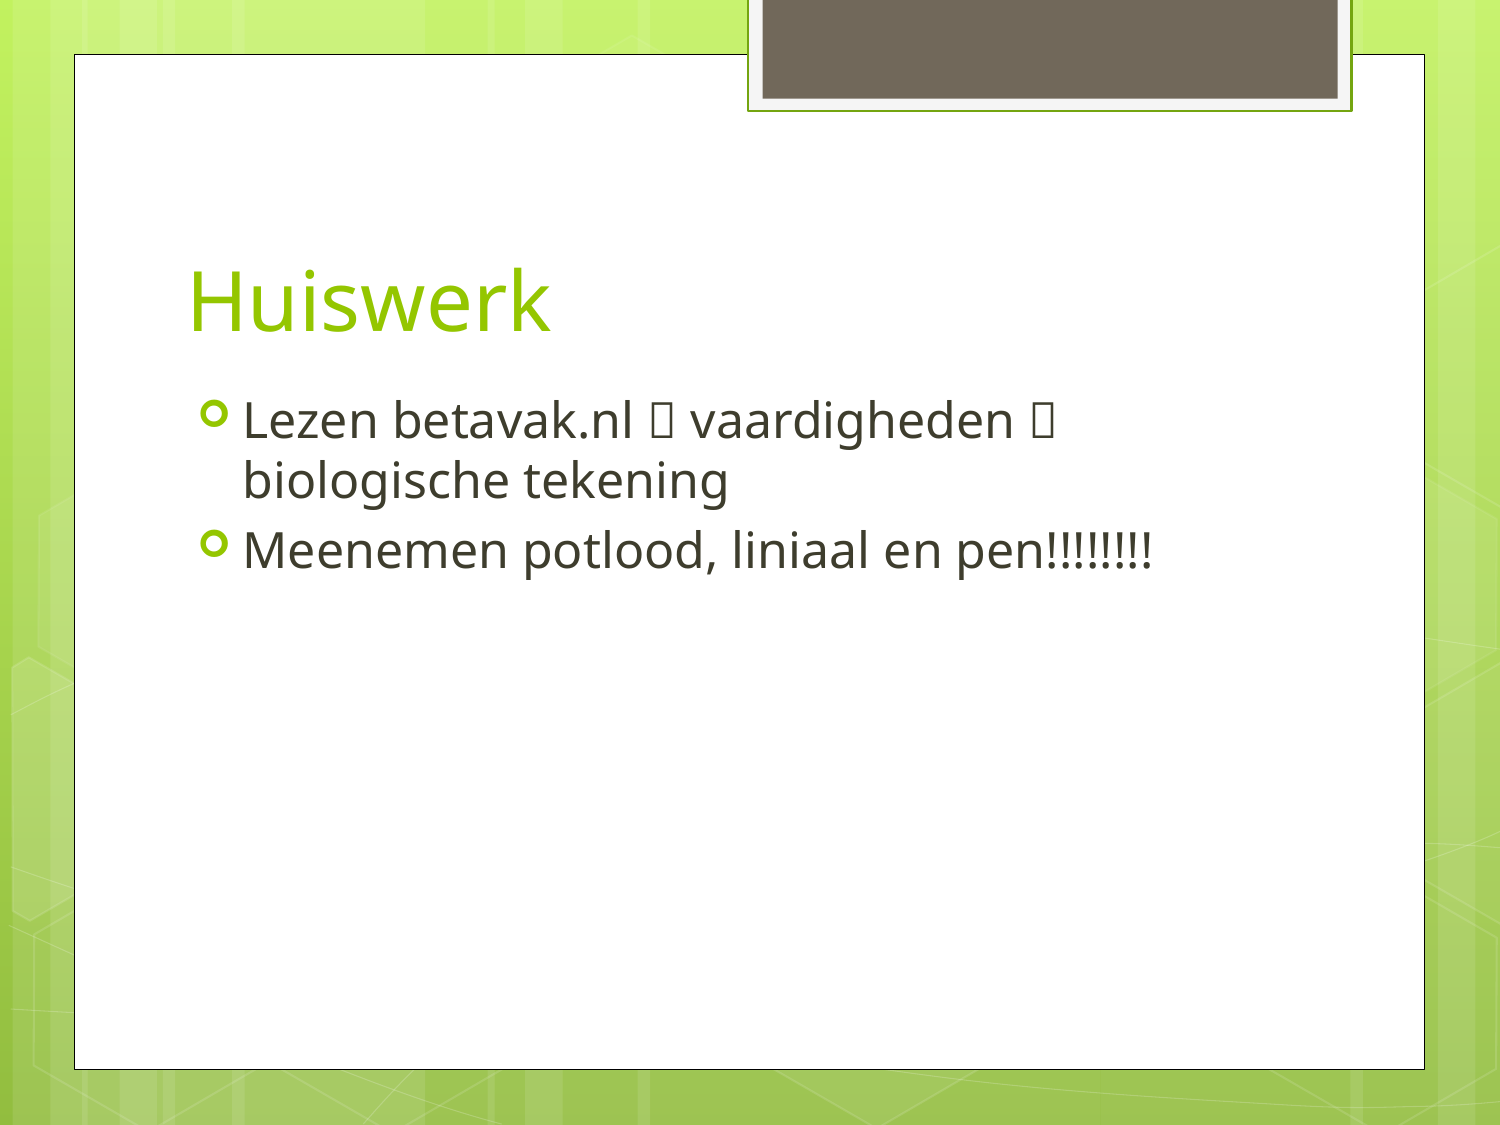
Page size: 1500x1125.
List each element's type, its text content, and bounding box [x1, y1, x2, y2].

title Huiswerk [171, 168, 1324, 357]
list Lezen betavak.nl  vaardigheden  biologische tekening Meenemen potlood, liniaal en pen!!!!!!!! [171, 381, 1283, 957]
